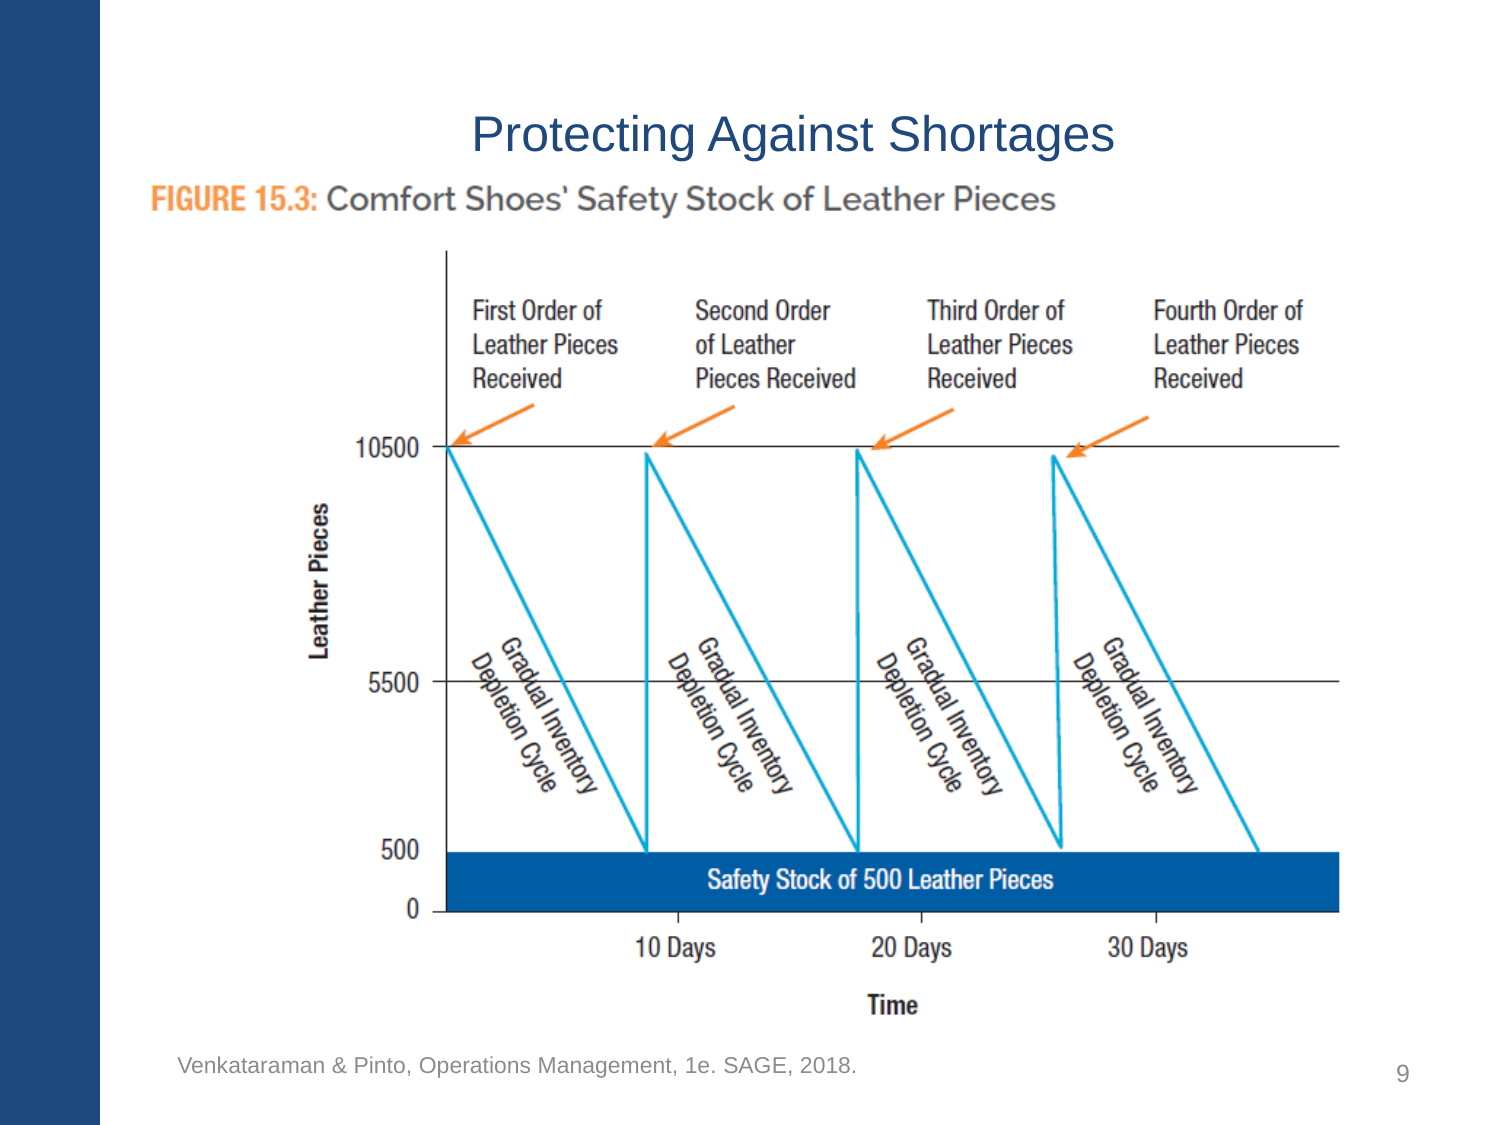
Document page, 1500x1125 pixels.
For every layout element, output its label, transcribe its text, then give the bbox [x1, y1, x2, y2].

title Protecting Against Shortages [162, 37, 1425, 173]
picture [136, 174, 1476, 1037]
slide_number 9 [1350, 1045, 1425, 1103]
footer Venkataraman & Pinto, Operations Management, 1e. SAGE, 2018. [162, 1045, 1313, 1103]
